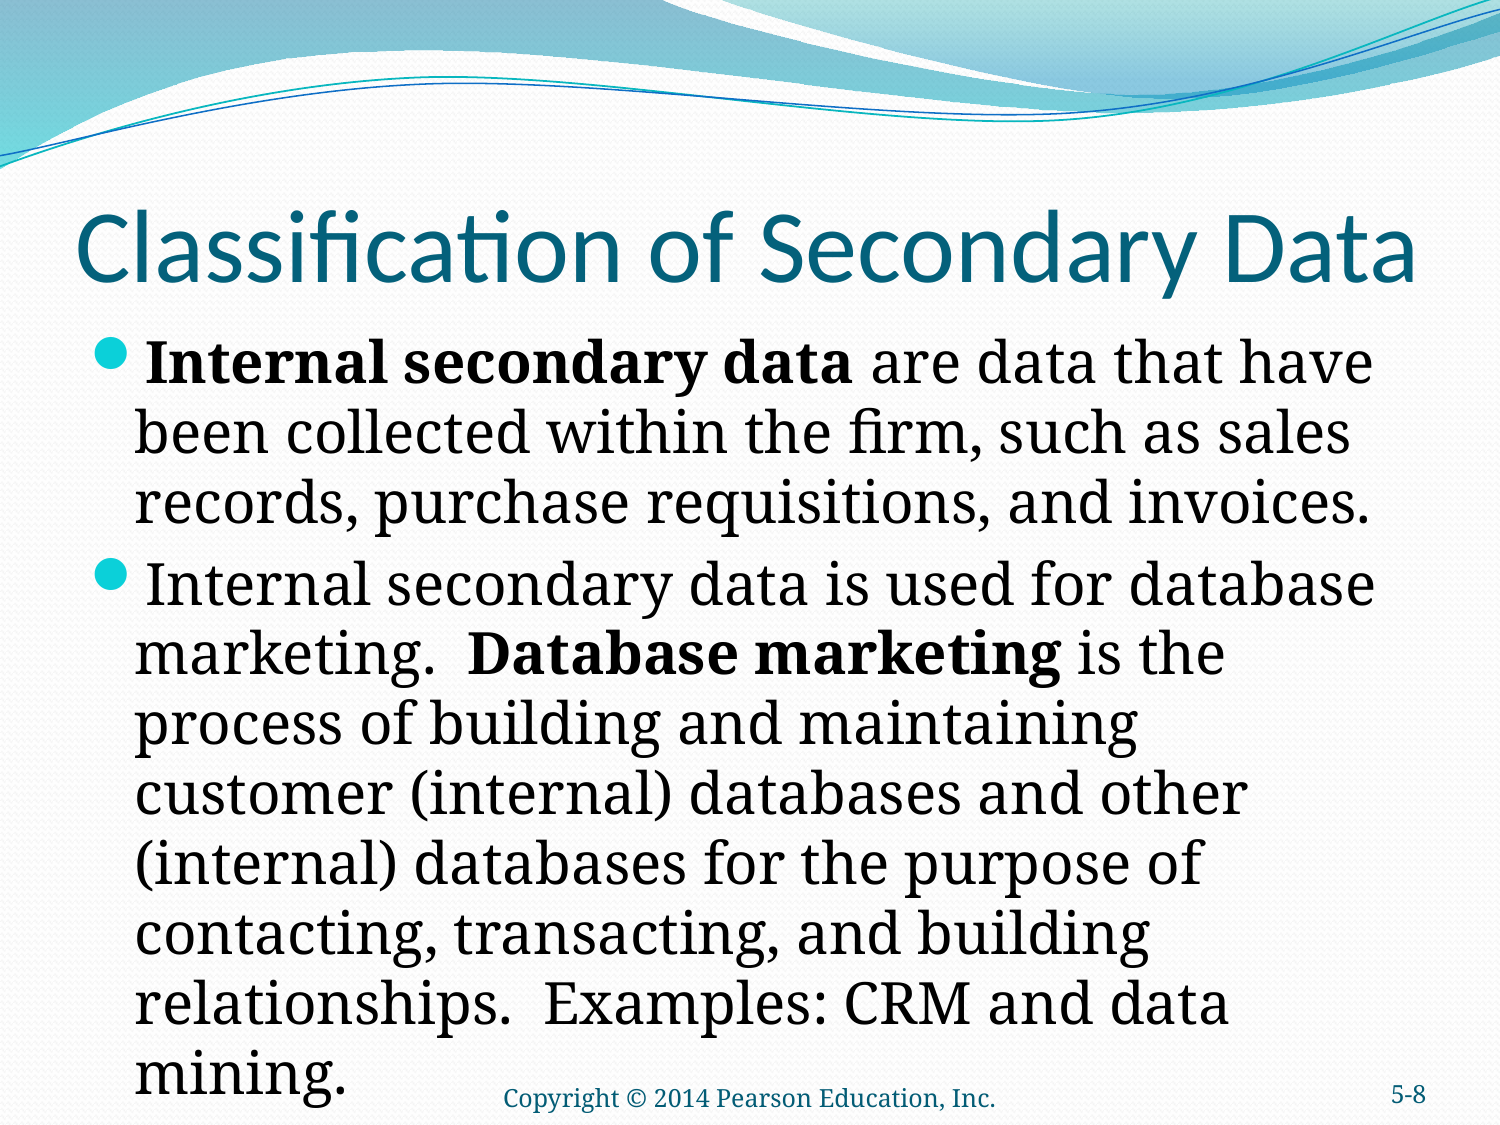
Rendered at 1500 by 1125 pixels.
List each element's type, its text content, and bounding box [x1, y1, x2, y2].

title Classification of Secondary Data [74, 115, 1426, 304]
list Internal secondary data are data that have been collected within the firm, such as sales records, purchase requisitions, and invoices. Internal secondary data is used for database marketing. Database marketing is the process of building and maintaining customer (internal) databases and other (internal) databases for the purpose of contacting, transacting, and building relationships. Examples: CRM and data mining. [74, 317, 1426, 1038]
